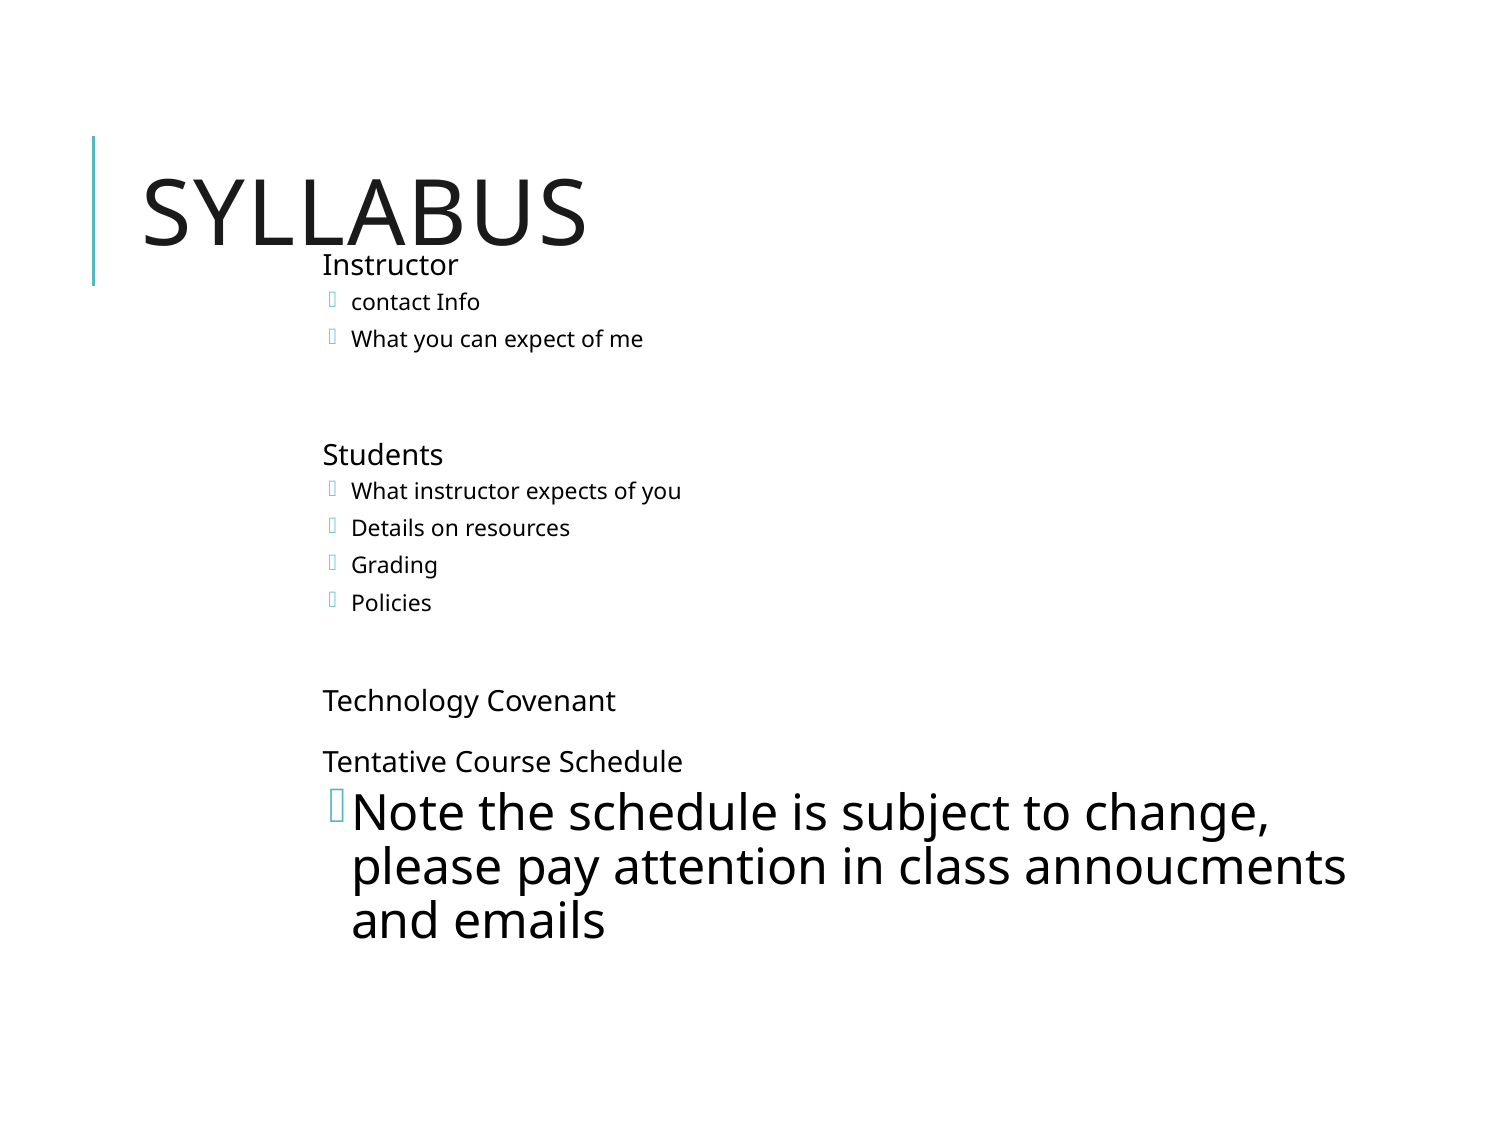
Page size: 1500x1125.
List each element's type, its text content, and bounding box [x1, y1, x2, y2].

list Instructor contact Info What you can expect of me Students What instructor expects of you Details on resources Grading Policies Technology Covenant Tentative Course Schedule Note the schedule is subject to change, please pay attention in class annoucments and emails [300, 243, 1382, 863]
title Syllabus [126, 96, 1322, 342]
